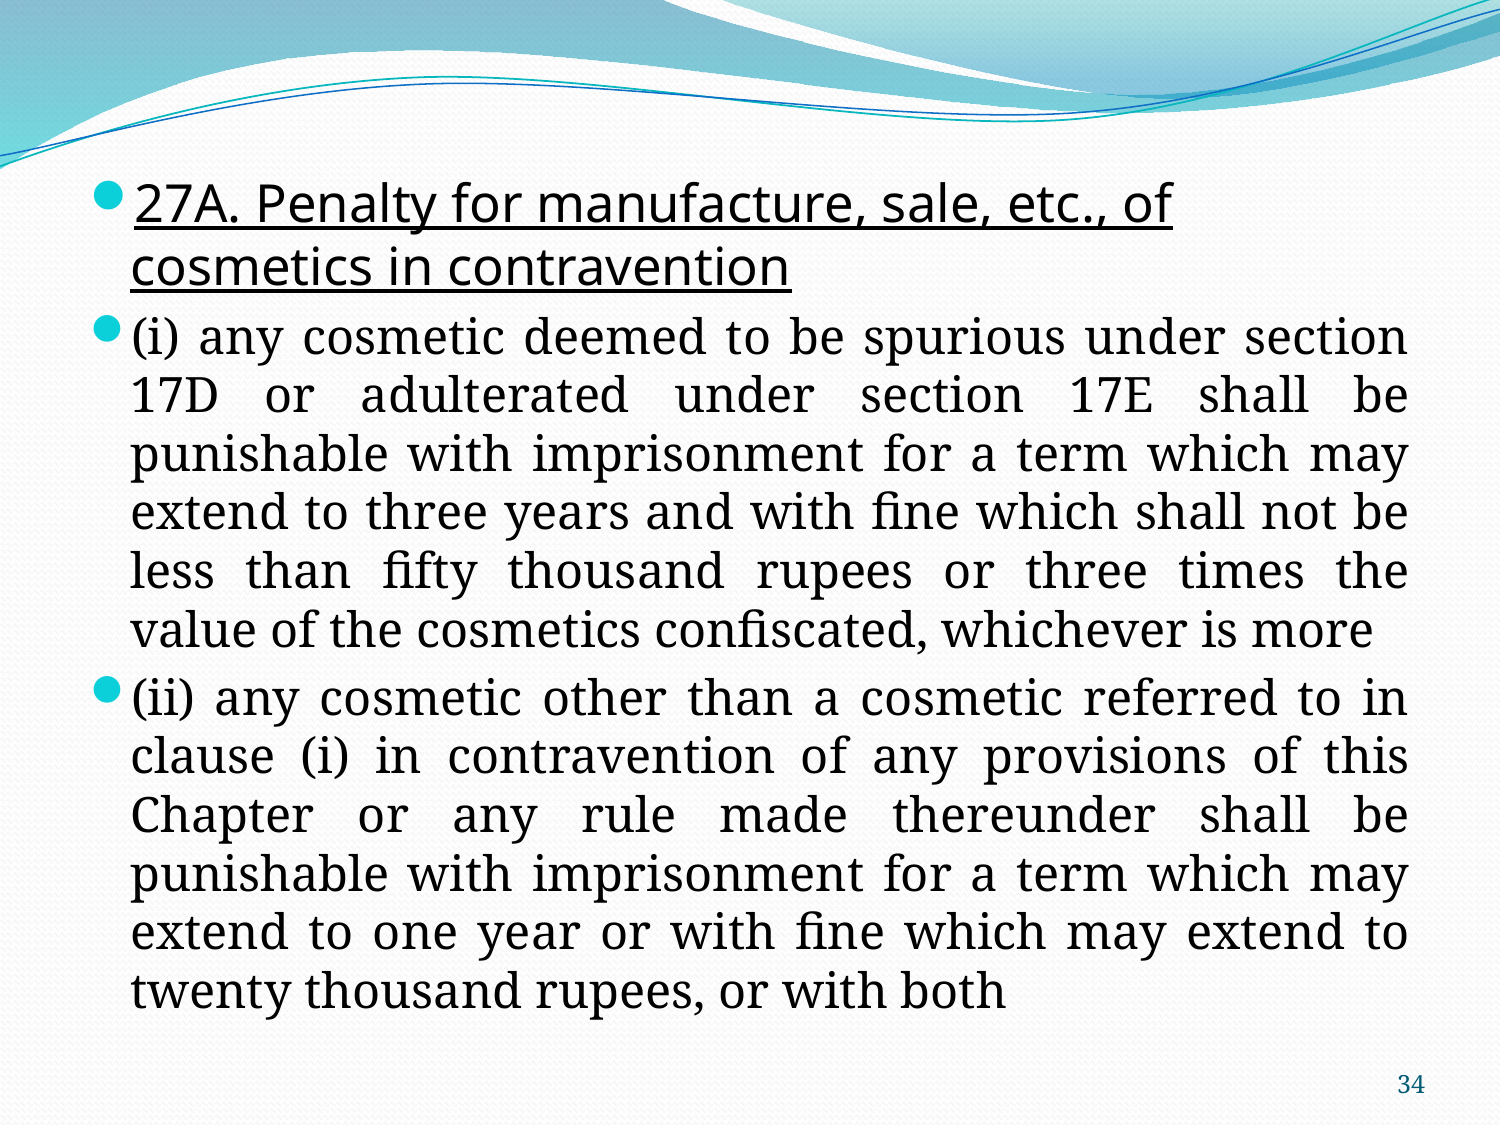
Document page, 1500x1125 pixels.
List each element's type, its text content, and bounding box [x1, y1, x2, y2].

list 27A. Penalty for manufacture, sale, etc., of cosmetics in contravention (i) any cosmetic deemed to be spurious under section 17D or adulterated under section 17E shall be punishable with imprisonment for a term which may extend to three years and with fine which shall not be less than fifty thousand rupees or three times the value of the cosmetics confiscated, whichever is more (ii) any cosmetic other than a cosmetic referred to in clause (i) in contravention of any provisions of this Chapter or any rule made thereunder shall be punishable with imprisonment for a term which may extend to one year or with fine which may extend to twenty thousand rupees, or with both [75, 162, 1425, 1038]
slide_number 34 [1299, 1042, 1425, 1103]
